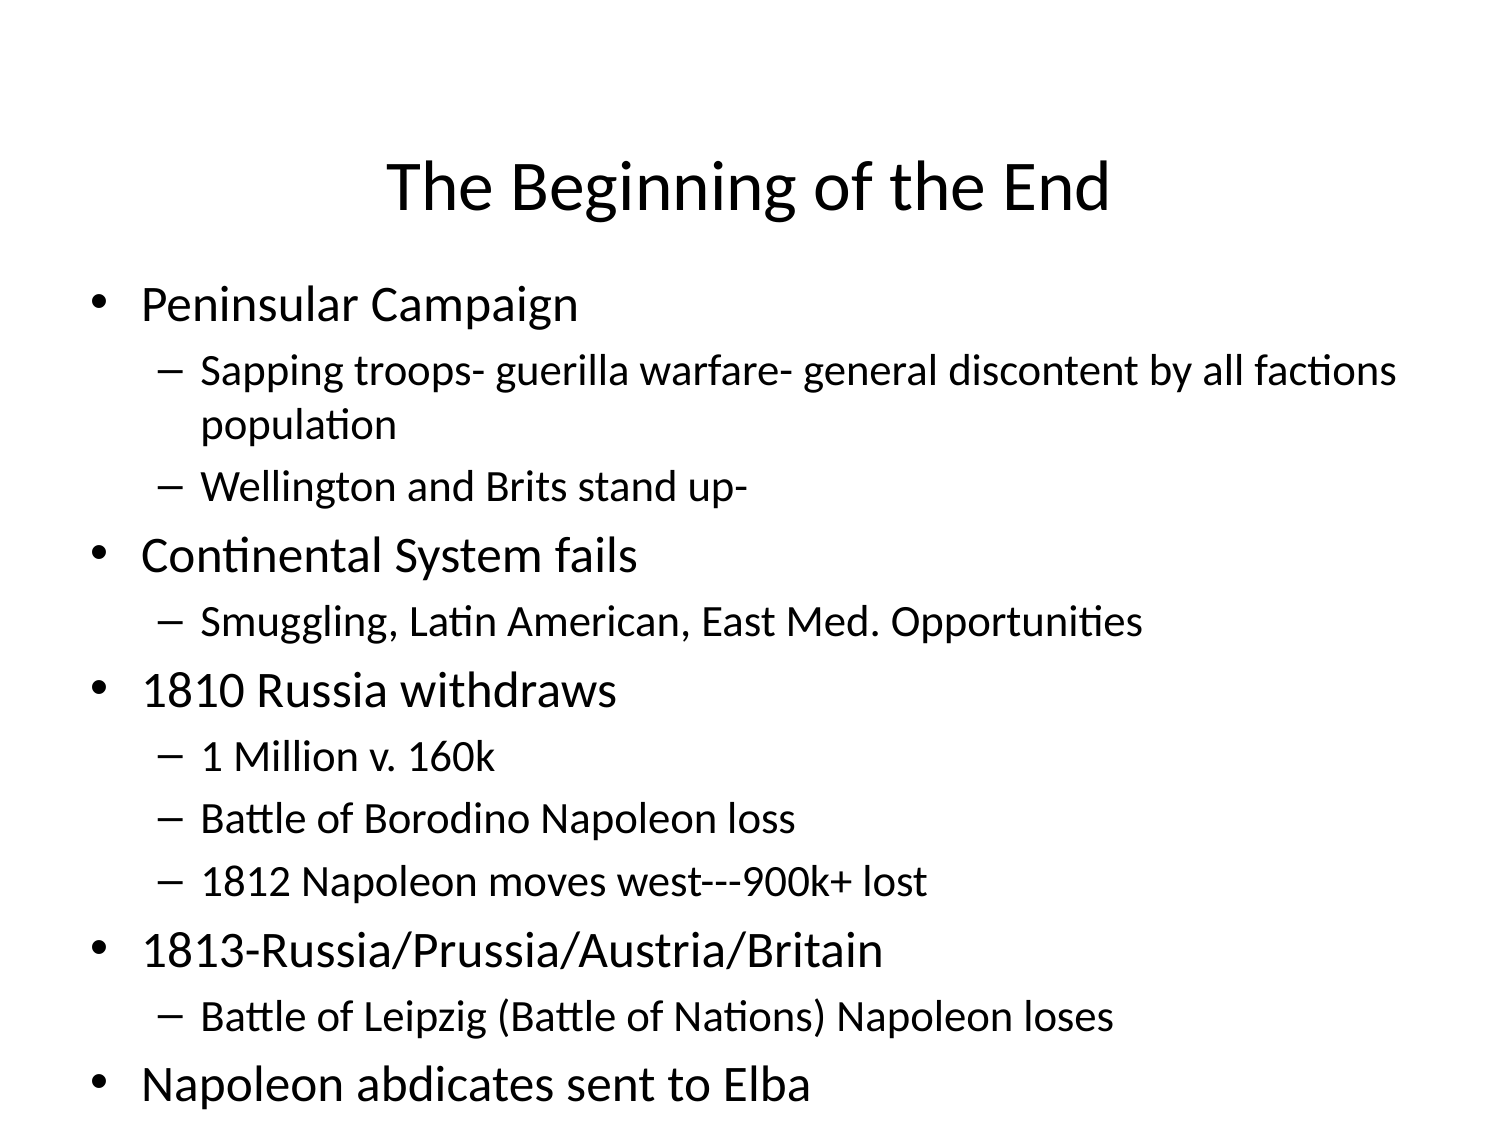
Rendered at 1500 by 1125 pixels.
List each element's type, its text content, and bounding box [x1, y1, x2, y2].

list Peninsular Campaign Sapping troops- guerilla warfare- general discontent by all factions population Wellington and Brits stand up- Continental System fails Smuggling, Latin American, East Med. Opportunities 1810 Russia withdraws 1 Million v. 160k Battle of Borodino Napoleon loss 1812 Napoleon moves west---900k+ lost 1813-Russia/Prussia/Austria/Britain Battle of Leipzig (Battle of Nations) Napoleon loses Napoleon abdicates sent to Elba [75, 262, 1463, 1125]
title The Beginning of the End [75, 45, 1425, 233]
